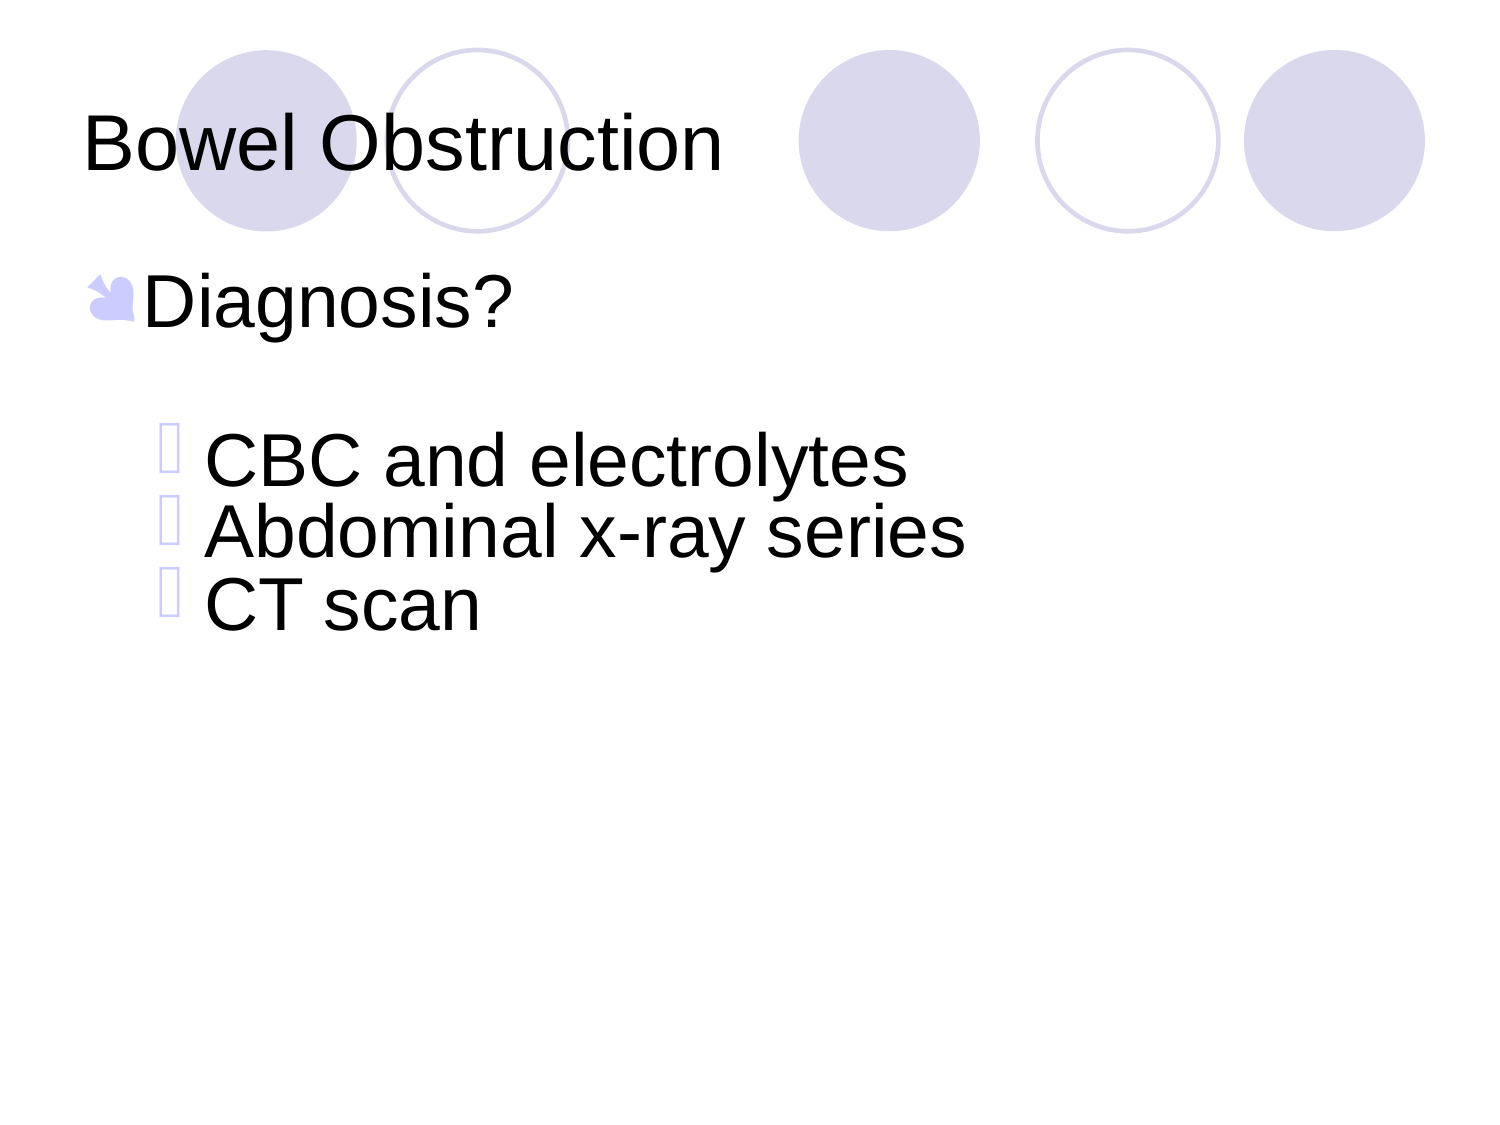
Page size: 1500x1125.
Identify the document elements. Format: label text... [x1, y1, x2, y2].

list Diagnosis? CBC and electrolytes Abdominal x-ray series CT scan [74, 261, 1426, 1007]
title Bowel Obstruction [74, 44, 1426, 234]
